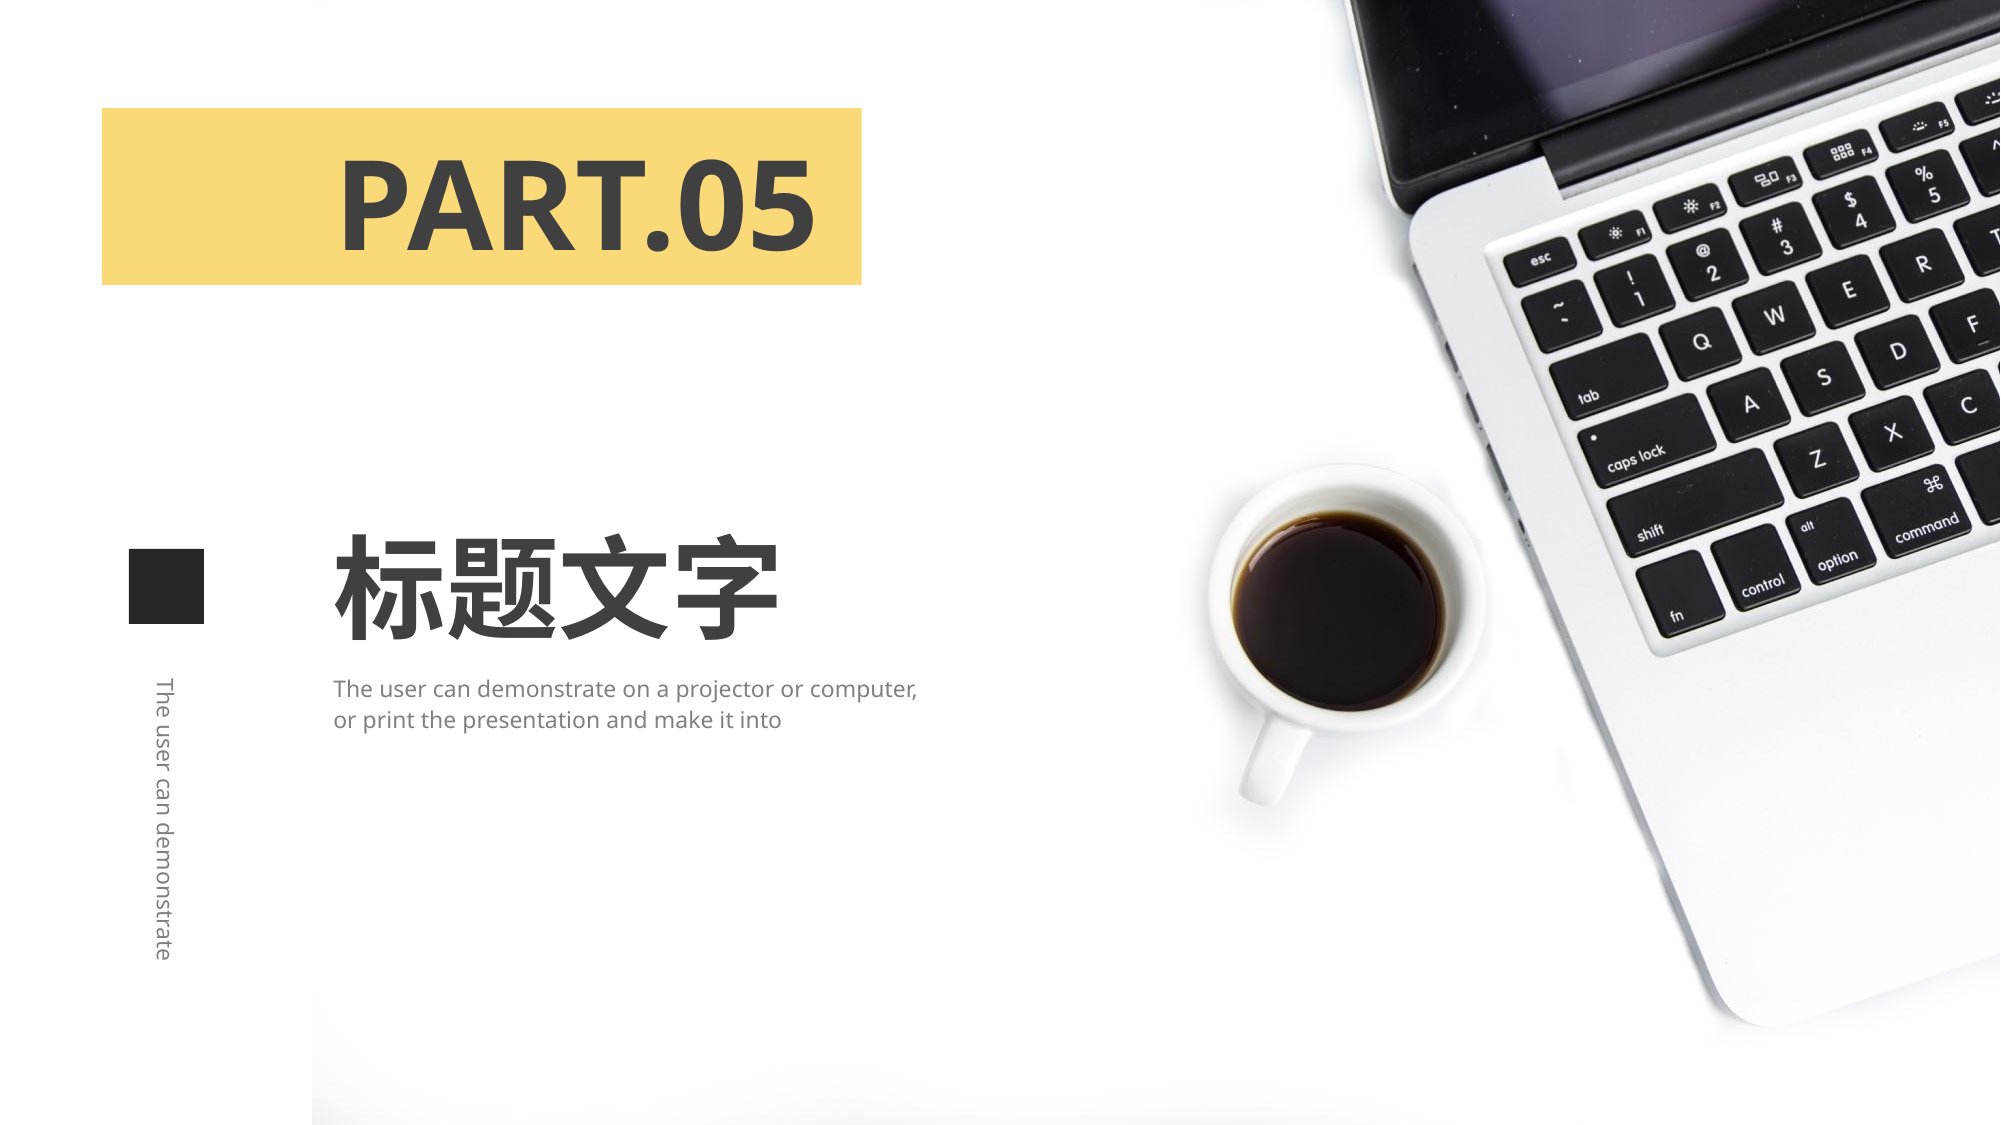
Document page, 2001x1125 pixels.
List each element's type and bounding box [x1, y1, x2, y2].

text_box [128, 548, 204, 1026]
text_box [101, 107, 312, 286]
picture [312, 0, 2000, 1125]
